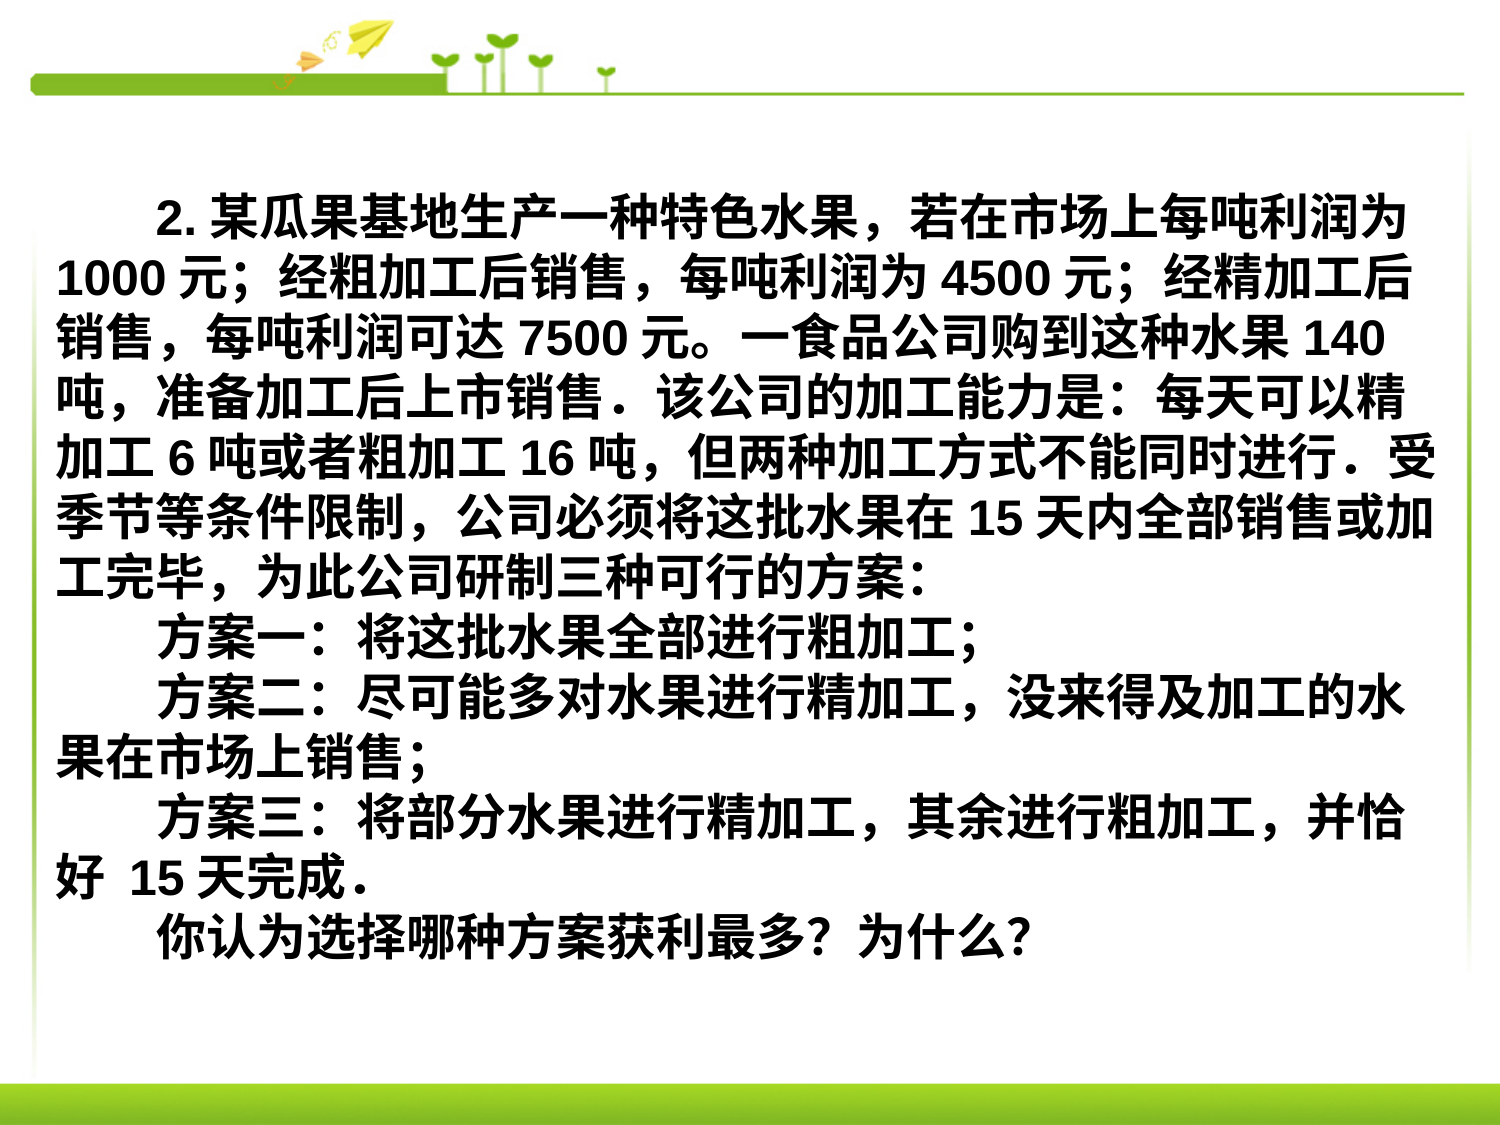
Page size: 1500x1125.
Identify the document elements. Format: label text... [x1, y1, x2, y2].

text_box 2.某瓜果基地生产一种特色水果，若在市场上每吨利润为1000元；经粗加工后销售，每吨利润为4500元；经精加工后销售，每吨利润可达7500元。一食品公司购到这种水果140吨，准备加工后上市销售．该公司的加工能力是：每天可以精加工6吨或者粗加工16吨，但两种加工方式不能同时进行．受季节等条件限制，公司必须将这批水果在15天内全部销售或加工完毕，为此公司研制三种可行的方案： 方案一：将这批水果全部进行粗加工； 方案二：尽可能多对水果进行精加工，没来得及加工的水 果在市场上销售； 方案三：将部分水果进行精加工，其余进行粗加工，并恰好 15天完成． 你认为选择哪种方案获利最多？为什么？ [41, 178, 1453, 973]
picture [0, 0, 1500, 1125]
